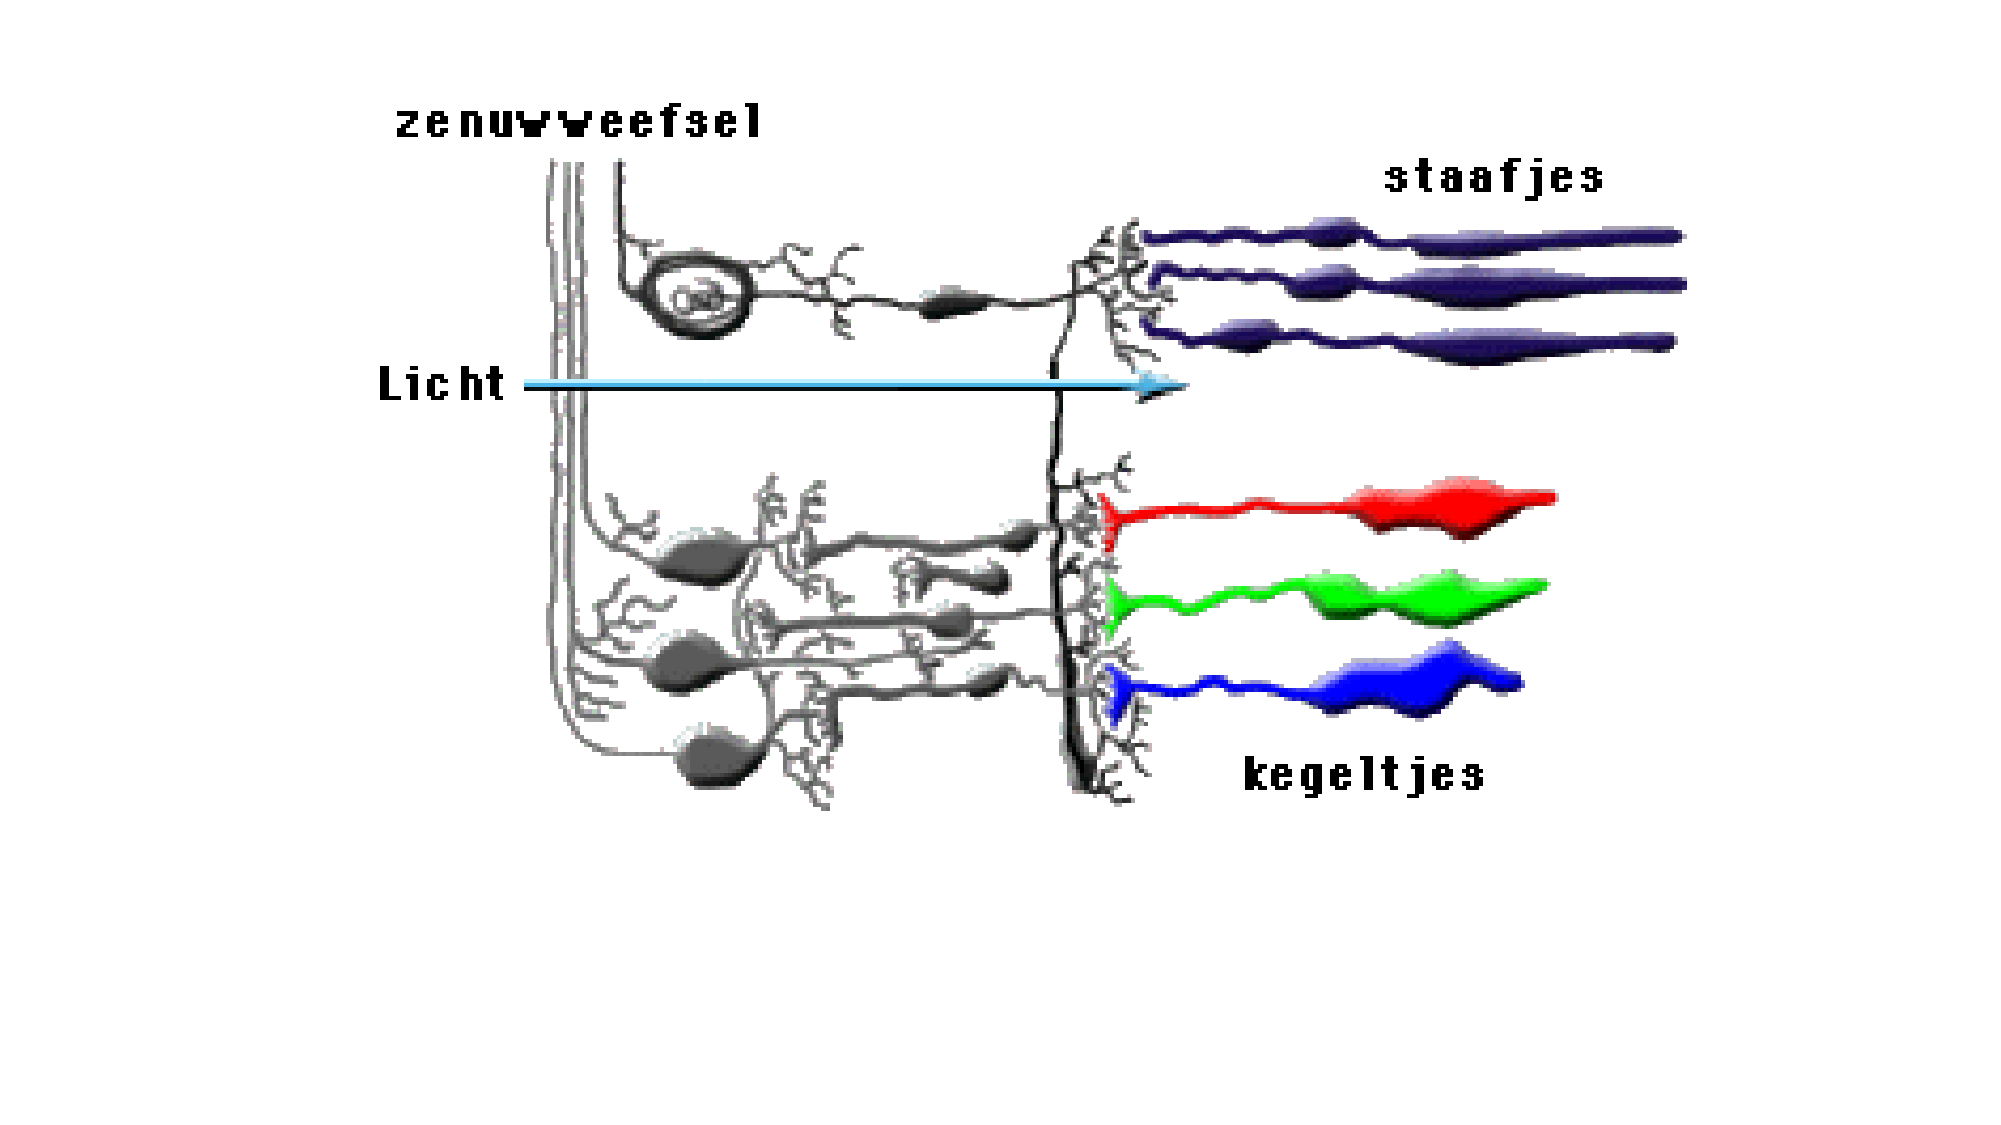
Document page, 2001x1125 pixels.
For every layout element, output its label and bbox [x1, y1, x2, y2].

picture [368, 95, 1704, 837]
